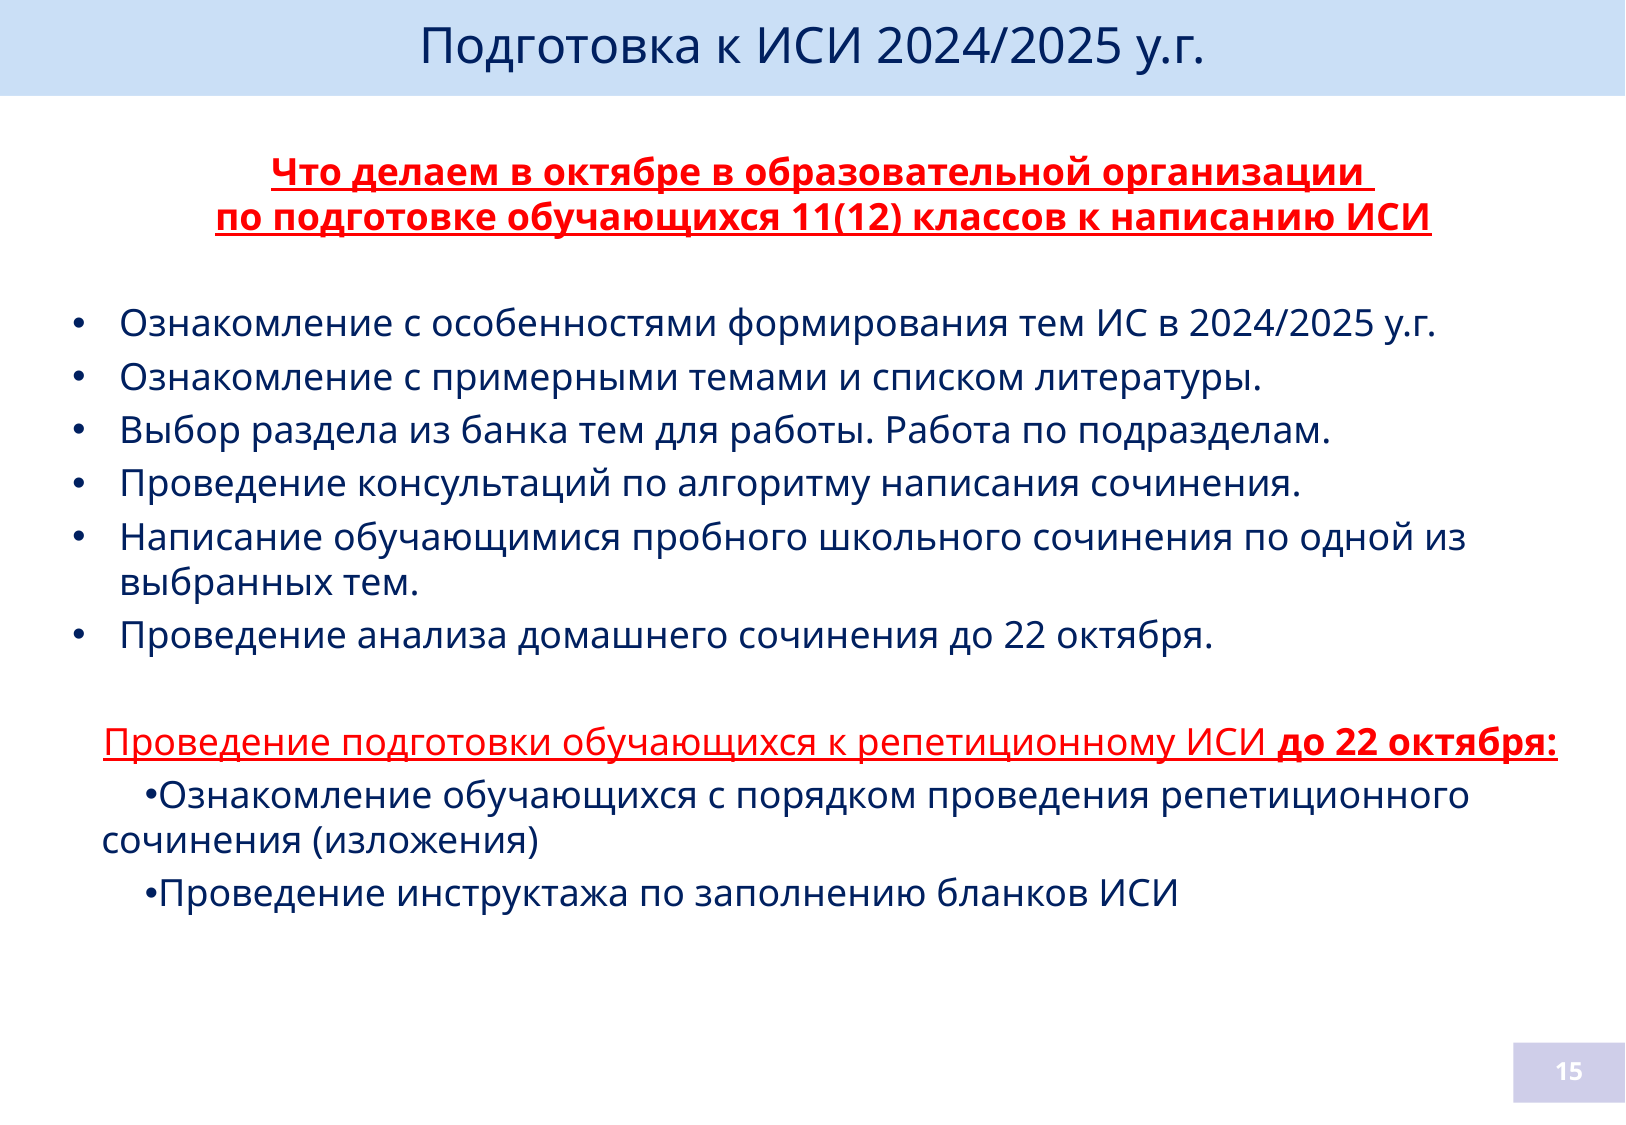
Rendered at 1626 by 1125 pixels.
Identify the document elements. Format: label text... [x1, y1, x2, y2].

picture [0, 0, 1625, 96]
slide_number 15 [1513, 1042, 1625, 1103]
text_box Что делаем в октябре в образовательной организации по подготовке обучающихся 11(12) классов к написанию ИСИ Ознакомление с особенностями формирования тем ИС в 2024/2025 у.г. Ознакомление с примерными темами и списком литературы. Выбор раздела из банка тем для работы. Работа по подразделам. Проведение консультаций по алгоритму написания сочинения. Написание обучающимися пробного школьного сочинения по одной из выбранных тем. Проведение анализа домашнего сочинения до 22 октября. Проведение подготовки обучающихся к репетиционному ИСИ до 22 октября: Ознакомление обучающихся с порядком проведения репетиционного сочинения (изложения) Проведение инструктажа по заполнению бланков ИСИ [57, 96, 1575, 922]
